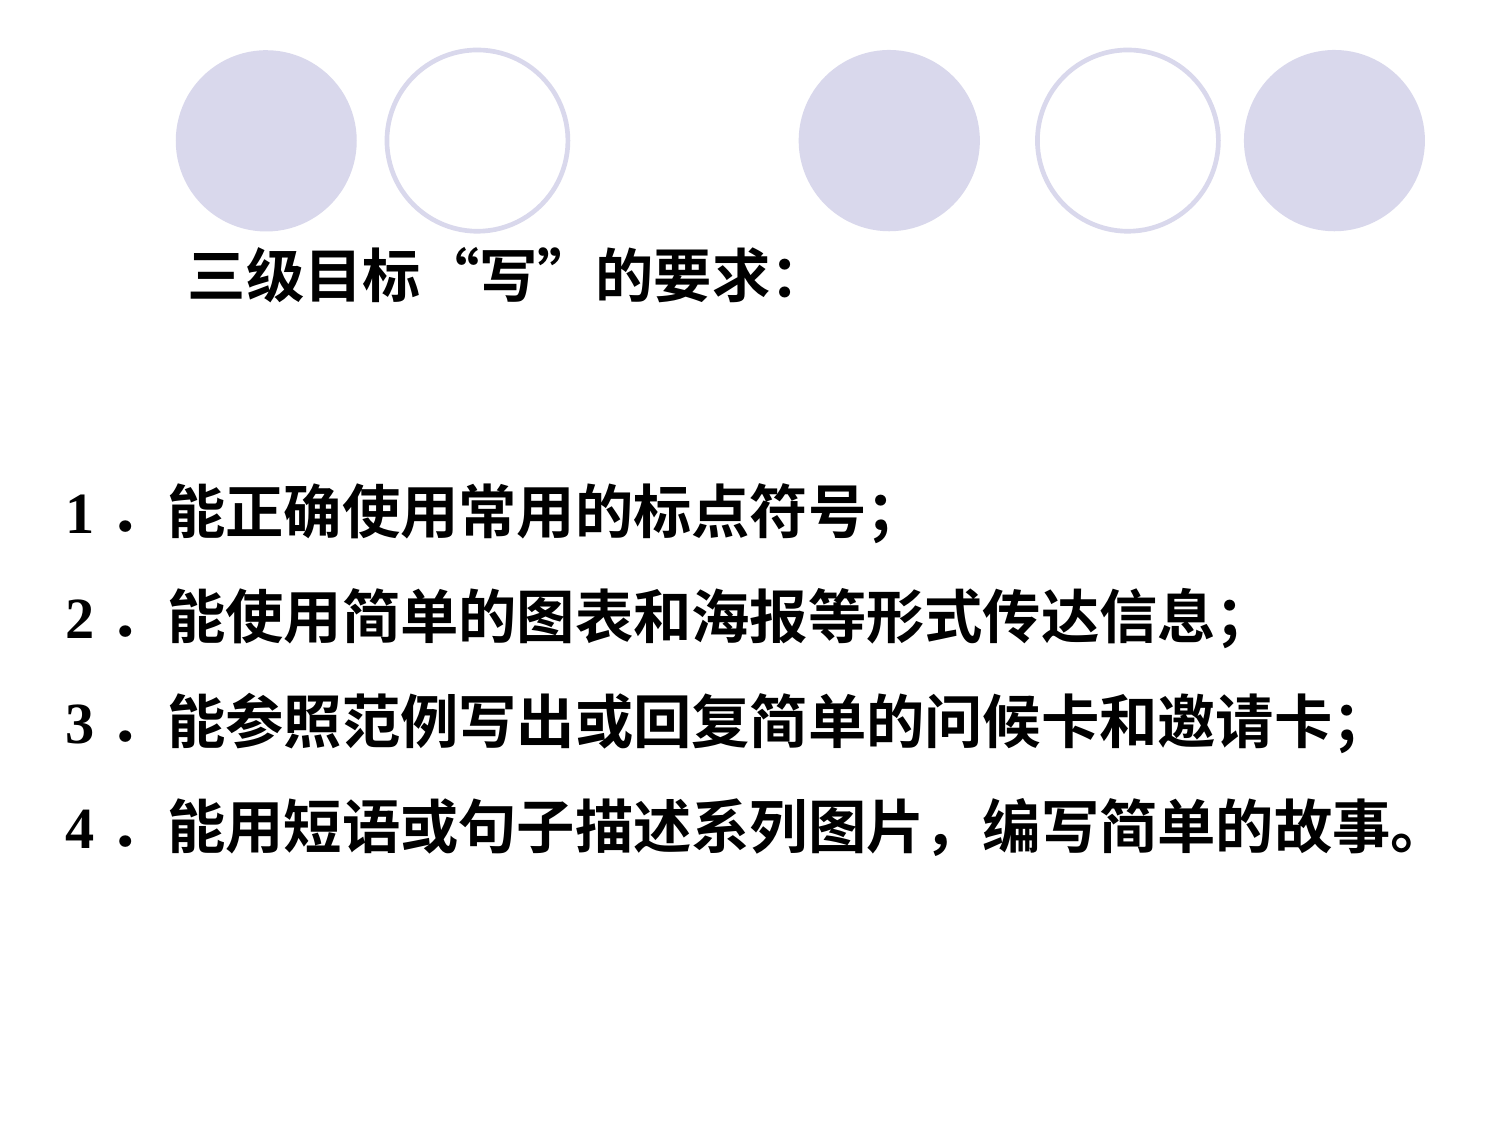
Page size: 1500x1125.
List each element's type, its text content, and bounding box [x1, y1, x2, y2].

text_box 1．能正确使用常用的标点符号； 2．能使用简单的图表和海报等形式传达信息； 3．能参照范例写出或回复简单的问候卡和邀请卡； 4．能用短语或句子描述系列图片，编写简单的故事。 [51, 432, 1477, 867]
text_box 三级目标“写”的要求： [173, 231, 844, 317]
